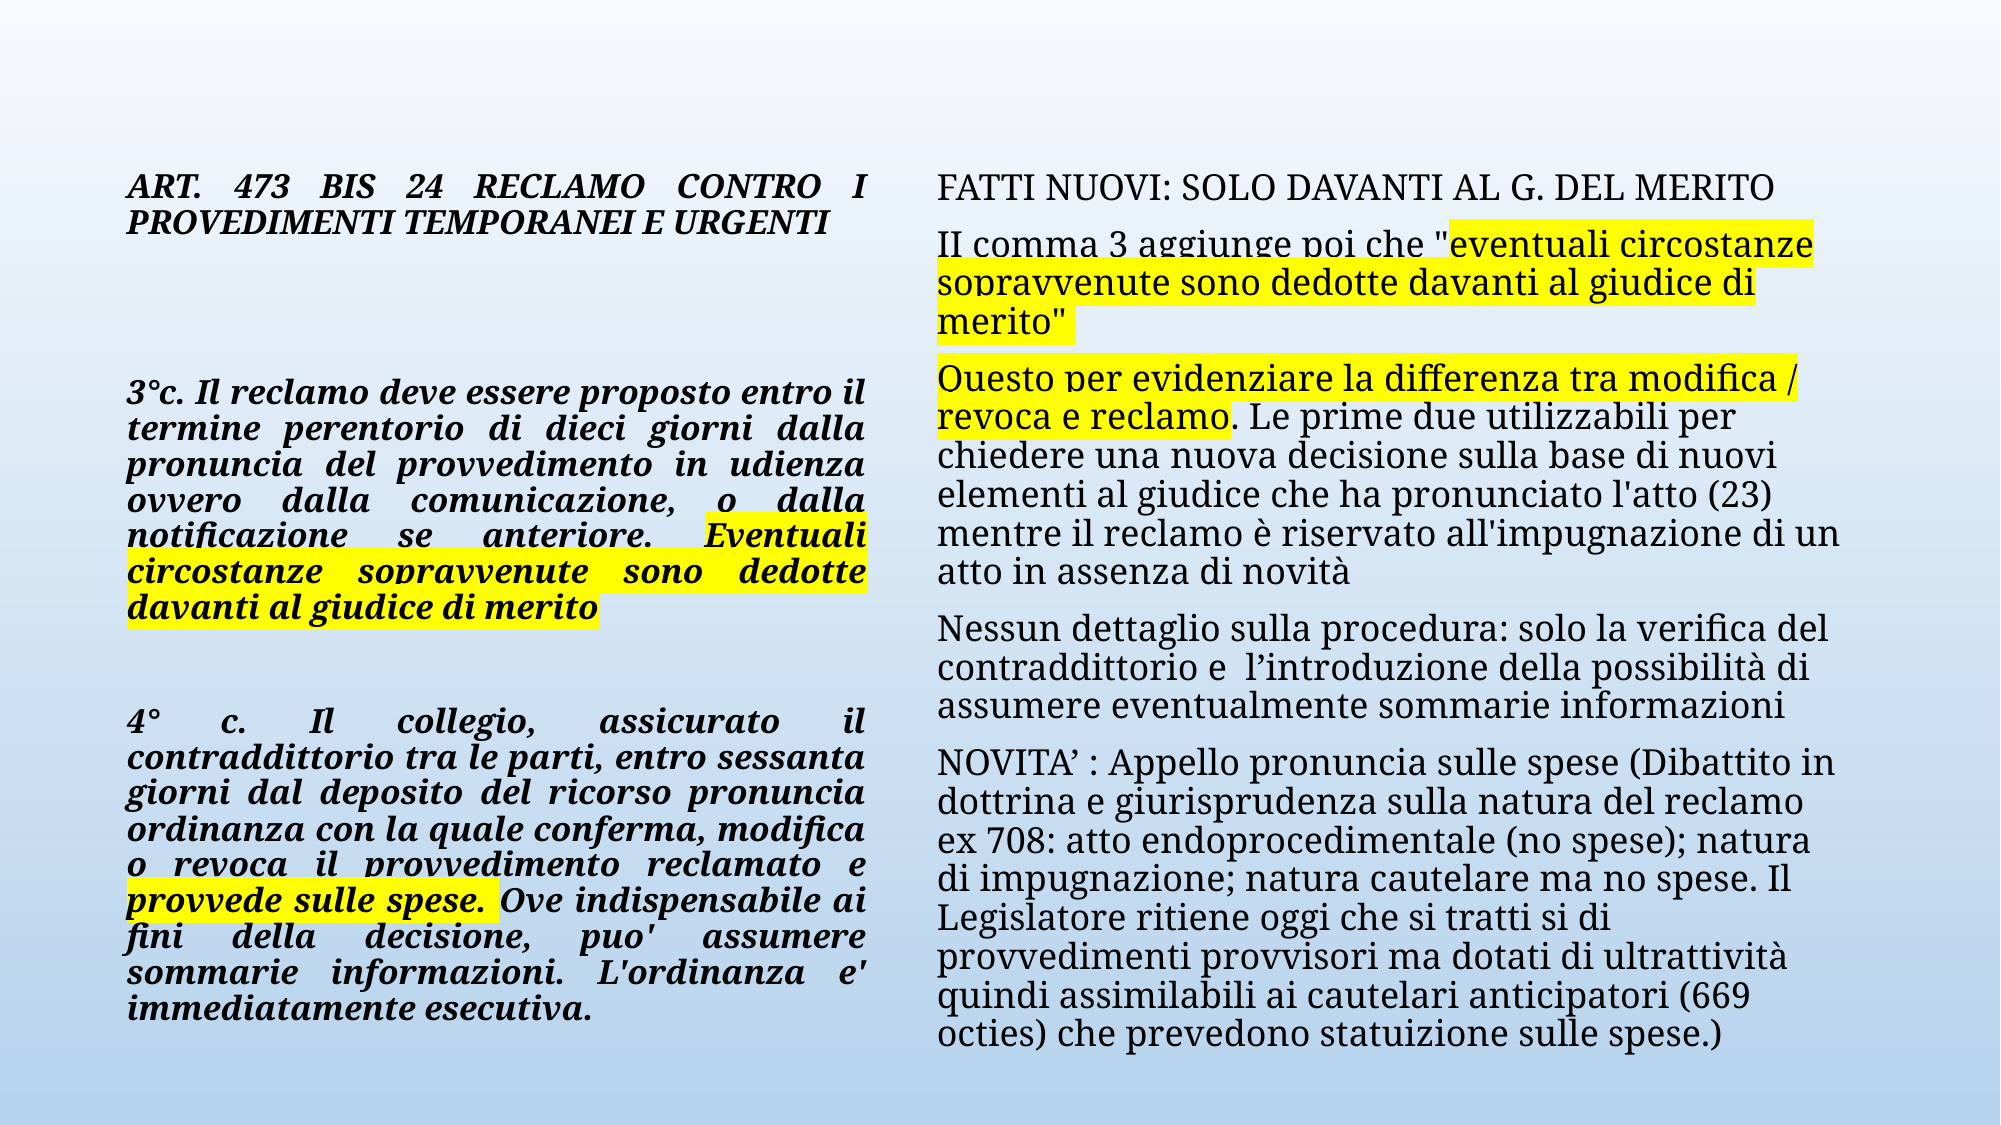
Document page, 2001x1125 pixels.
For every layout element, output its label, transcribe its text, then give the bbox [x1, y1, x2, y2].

list ART. 473 BIS 24 RECLAMO CONTRO I PROVEDIMENTI TEMPORANEI E URGENTI 3°c. Il reclamo deve essere proposto entro il termine perentorio di dieci giorni dalla pronuncia del provvedimento in udienza ovvero dalla comunicazione, o dalla notificazione se anteriore. Eventuali circostanze sopravvenute sono dedotte davanti al giudice di merito 4° c. Il collegio, assicurato il contraddittorio tra le parti, entro sessanta giorni dal deposito del ricorso pronuncia ordinanza con la quale conferma, modifica o revoca il provvedimento reclamato e provvede sulle spese. Ove indispensabile ai fini della decisione, puo' assumere sommarie informazioni. L'ordinanza e' immediatamente esecutiva. [111, 161, 882, 1105]
list FATTI NUOVI: SOLO DAVANTI AL G. DEL MERITO II comma 3 aggiunge poi che "eventuali circostanze sopravvenute sono dedotte davanti al giudice di merito" Questo per evidenziare la differenza tra modifica / revoca e reclamo. Le prime due utilizzabili per chiedere una nuova decisione sulla base di nuovi elementi al giudice che ha pronunciato l'atto (23) mentre il reclamo è riservato all'impugnazione di un atto in assenza di novità Nessun dettaglio sulla procedura: solo la verifica del contraddittorio e l’introduzione della possibilità di assumere eventualmente sommarie informazioni NOVITA’ : Appello pronuncia sulle spese (Dibattito in dottrina e giurisprudenza sulla natura del reclamo ex 708: atto endoprocedimentale (no spese); natura di impugnazione; natura cautelare ma no spese. Il Legislatore ritiene oggi che si tratti si di provvedimenti provvisori ma dotati di ultrattività quindi assimilabili ai cautelari anticipatori (669 octies) che prevedono statuizione sulle spese.) [921, 161, 1863, 1075]
